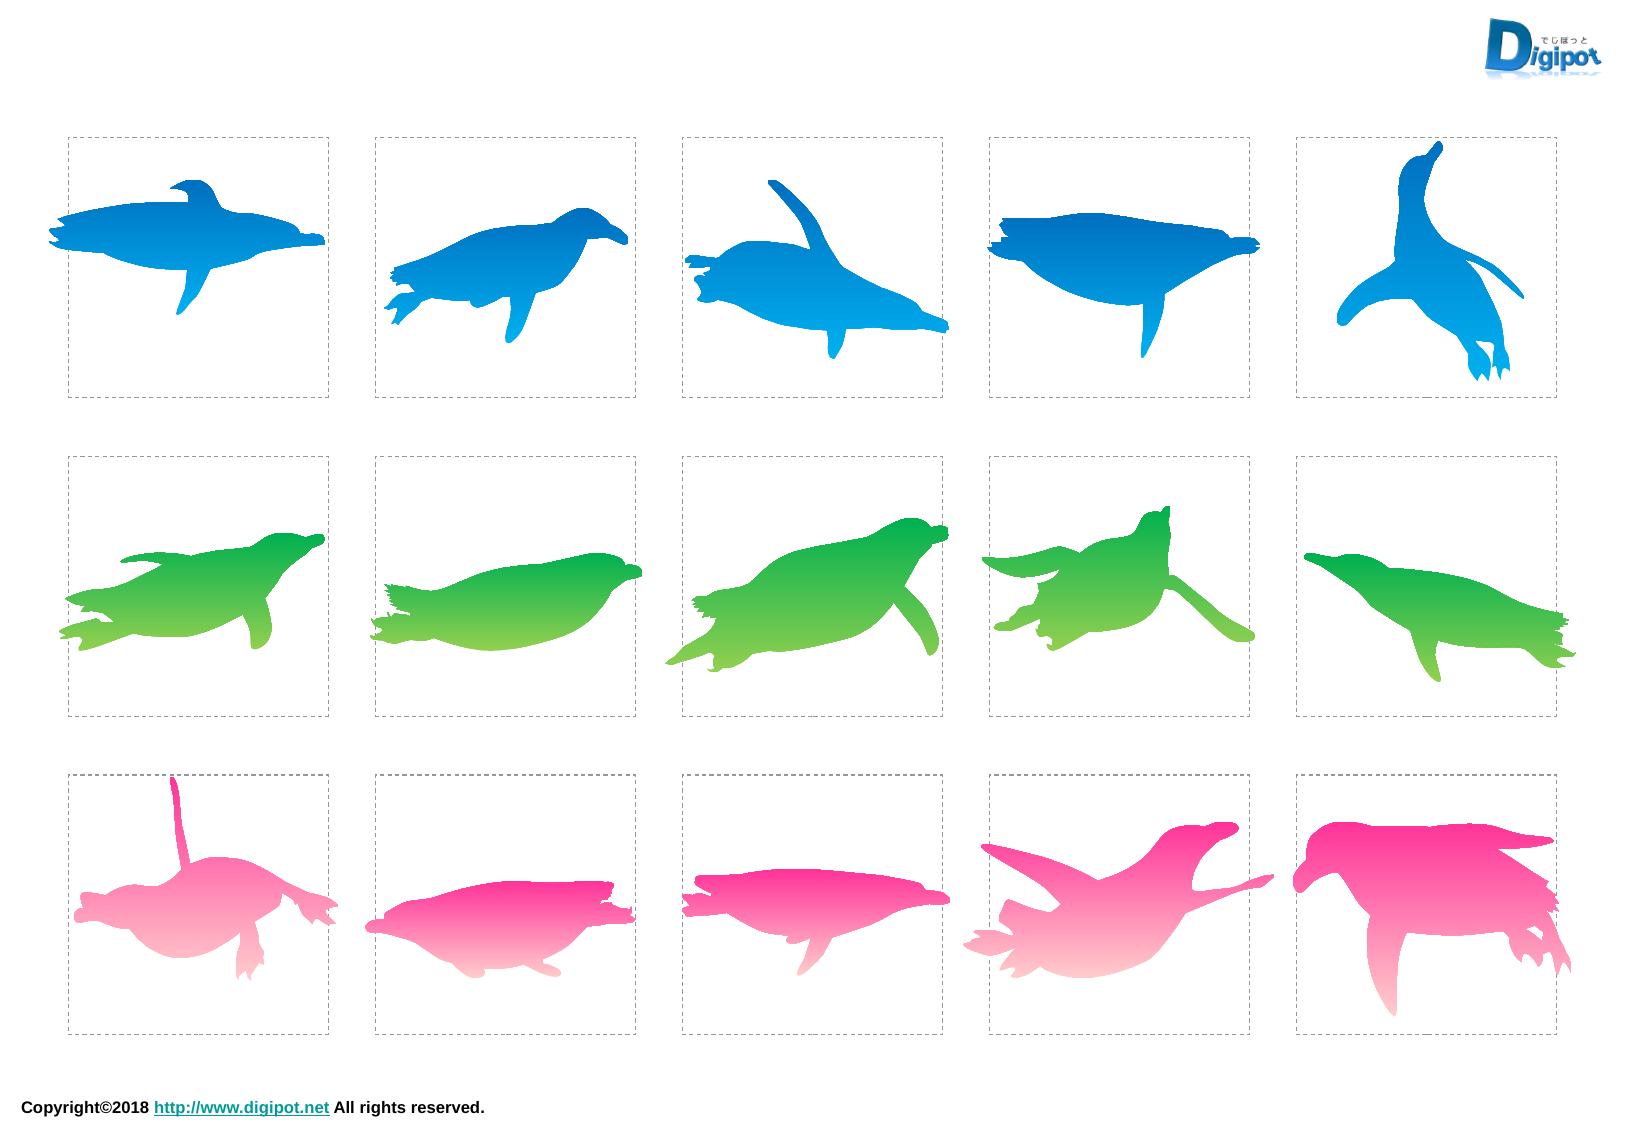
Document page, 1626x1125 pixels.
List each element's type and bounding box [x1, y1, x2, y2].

text_box [74, 776, 339, 981]
text_box [384, 208, 629, 344]
text_box [369, 553, 643, 651]
text_box [1336, 141, 1525, 382]
text_box [365, 880, 637, 979]
text_box [1293, 821, 1572, 1017]
text_box [49, 179, 326, 315]
text_box [1304, 553, 1576, 683]
text_box [664, 518, 949, 673]
text_box [59, 532, 326, 651]
text_box [982, 505, 1256, 651]
text_box [963, 821, 1275, 979]
text_box [685, 179, 949, 360]
text_box [681, 868, 950, 976]
text_box [987, 213, 1260, 359]
picture [1485, 18, 1602, 82]
